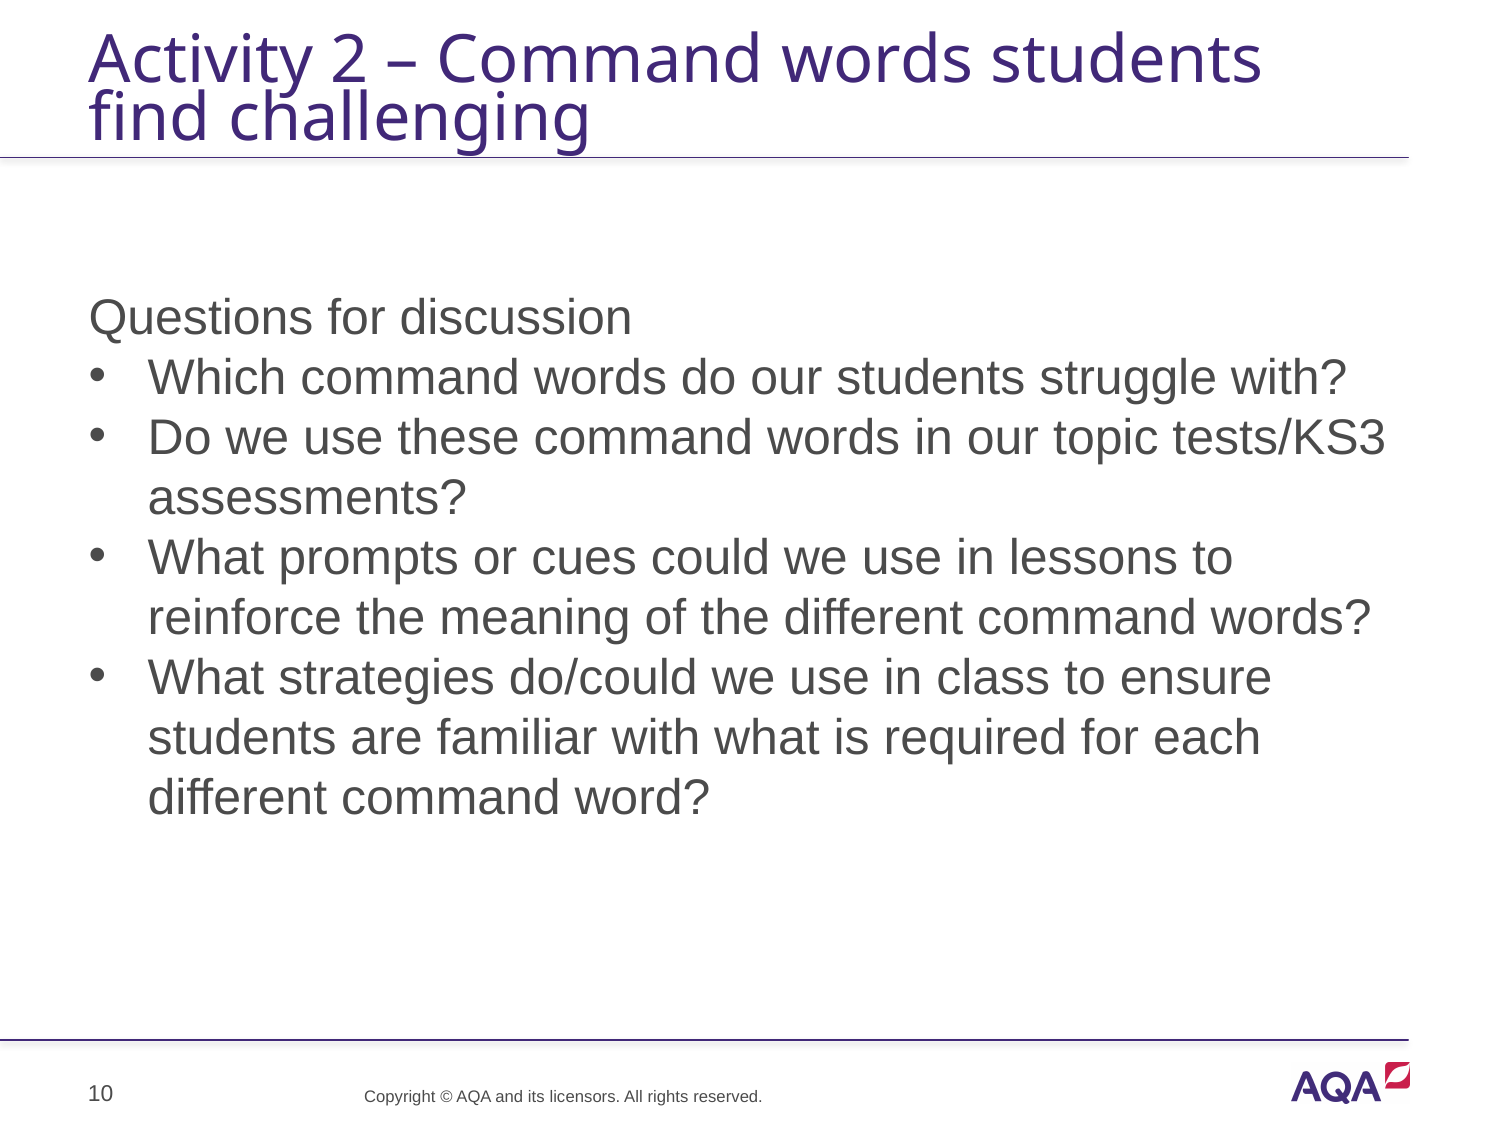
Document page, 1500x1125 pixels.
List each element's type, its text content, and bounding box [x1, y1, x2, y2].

picture [1291, 1062, 1410, 1104]
slide_number 10 [72, 1062, 188, 1123]
title Activity 2 – Command words students find challenging [88, 37, 1409, 108]
list Questions for discussion Which command words do our students struggle with? Do we use these command words in our topic tests/KS3 assessments? What prompts or cues could we use in lessons to reinforce the meaning of the different command words? What strategies do/could we use in class to ensure students are familiar with what is required for each different command word? [88, 284, 1409, 1007]
footer Copyright © AQA and its licensors. All rights reserved. [324, 1084, 764, 1124]
